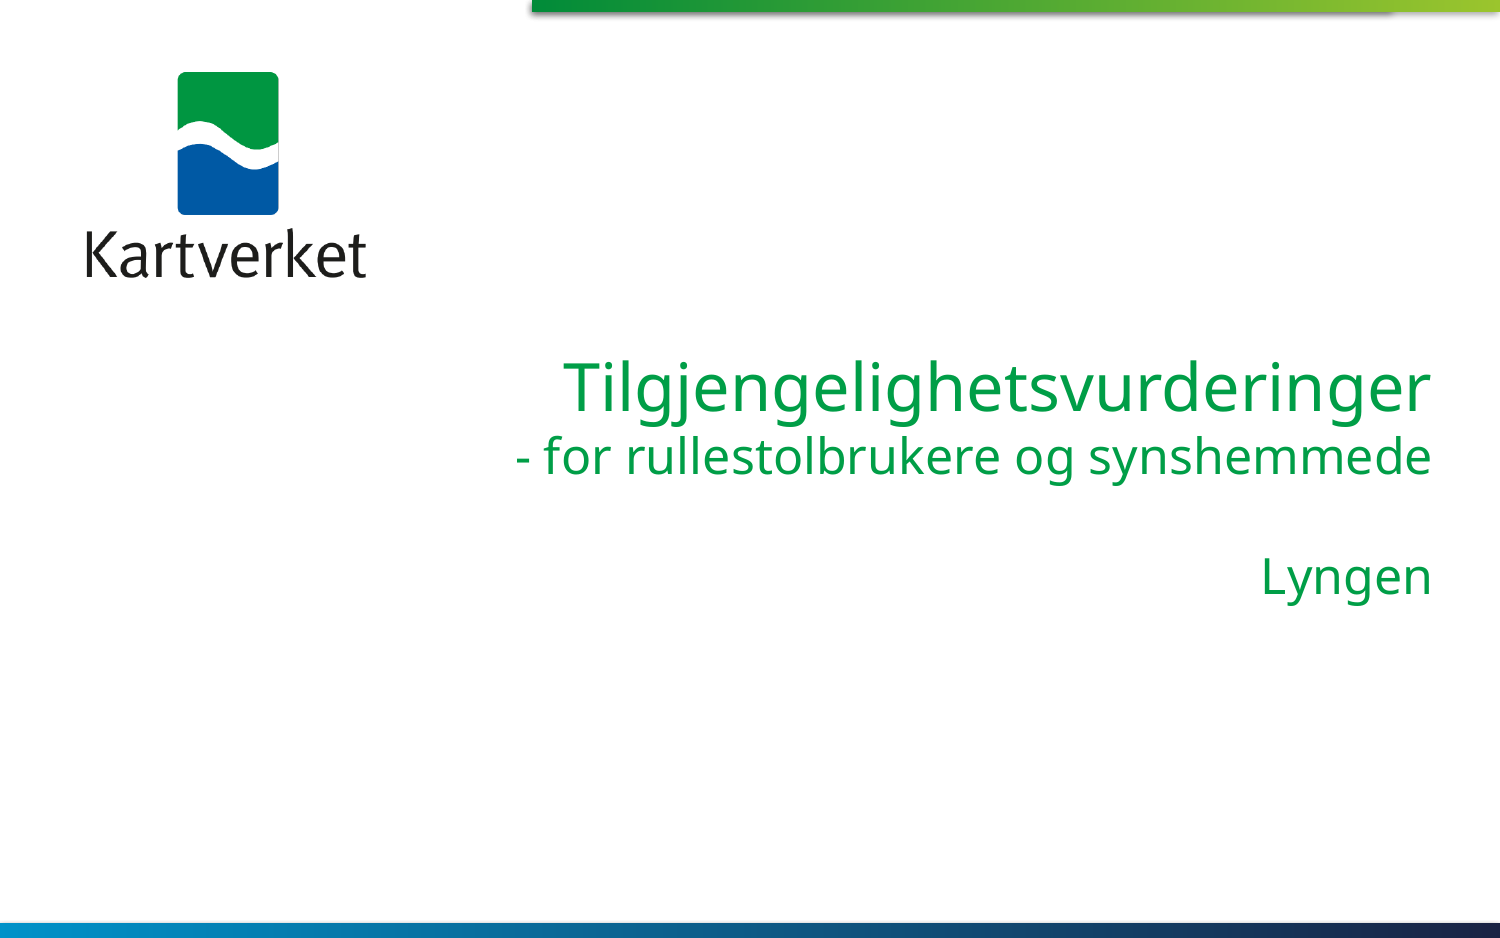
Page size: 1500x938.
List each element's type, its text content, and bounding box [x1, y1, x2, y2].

text_box Tilgjengelighetsvurderinger - for rullestolbrukere og synshemmede Lyngen [66, 337, 1449, 613]
